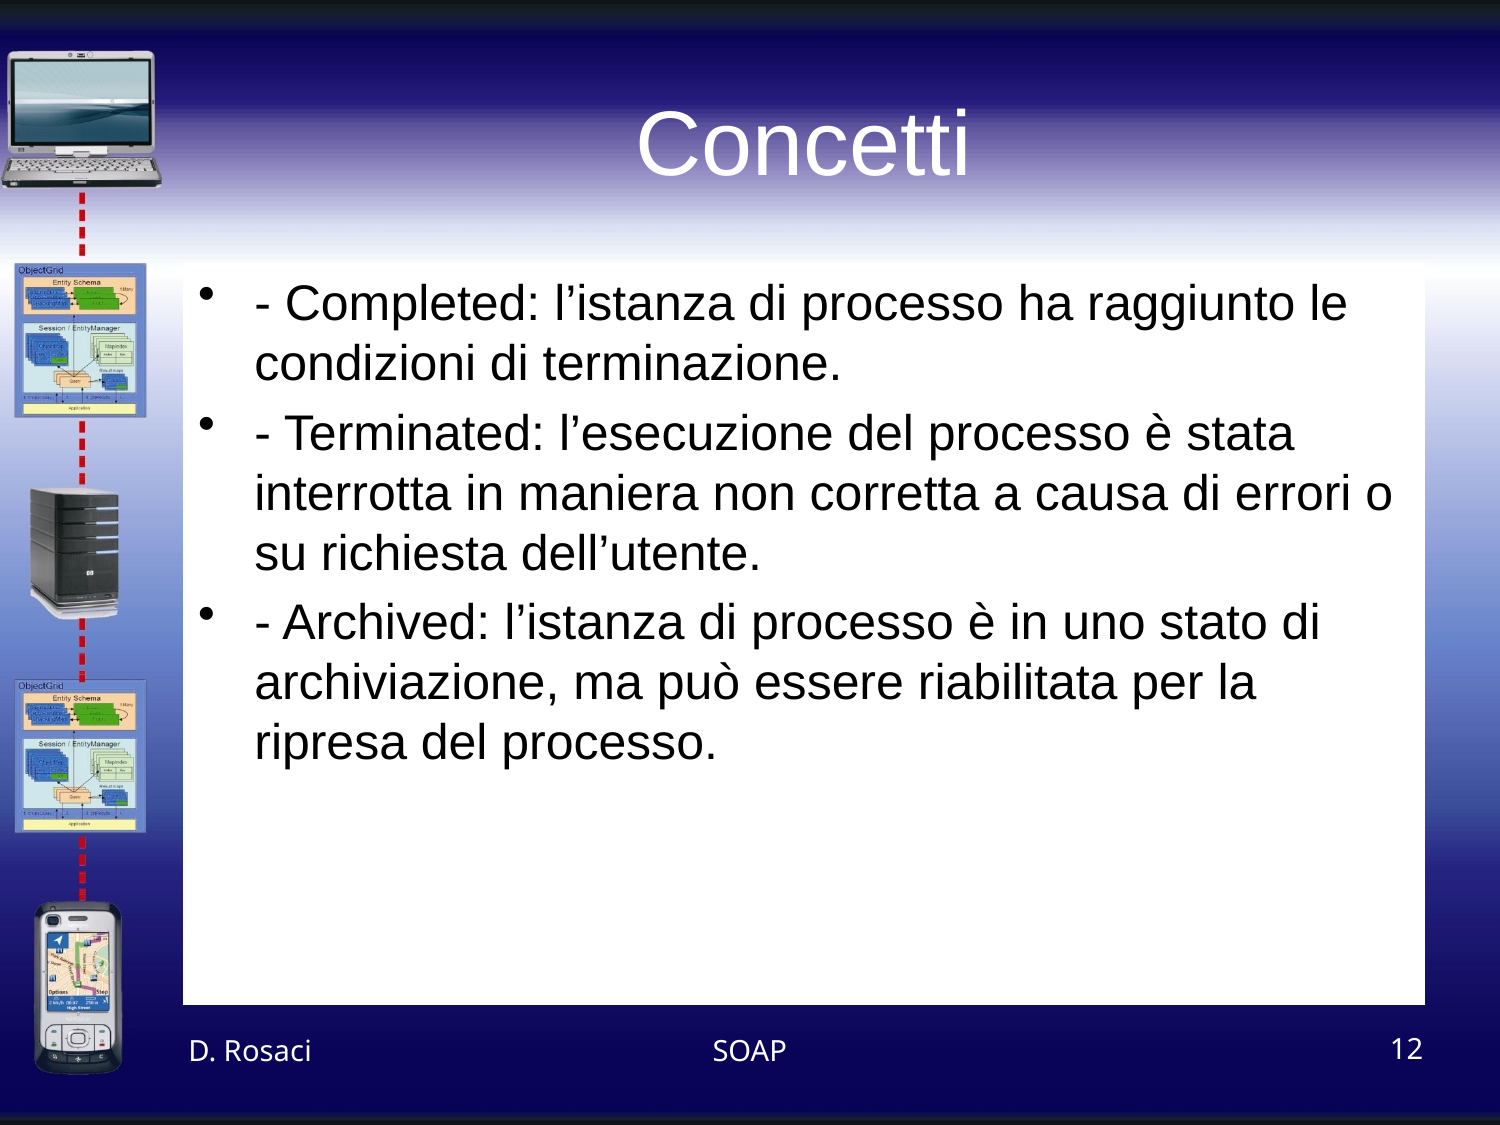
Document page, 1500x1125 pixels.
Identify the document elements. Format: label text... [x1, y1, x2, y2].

footer SOAP [512, 1024, 988, 1103]
slide_number D. Rosaci [74, 1024, 426, 1103]
title Concetti [182, 44, 1426, 233]
picture [0, 0, 1500, 1125]
list - Completed: l’istanza di processo ha raggiunto le condizioni di terminazione. - Terminated: l’esecuzione del processo è stata interrotta in maniera non corretta a causa di errori o su richiesta dell’utente. - Archived: l’istanza di processo è in uno stato di archiviazione, ma può essere riabilitata per la ripresa del processo. [182, 262, 1426, 1006]
